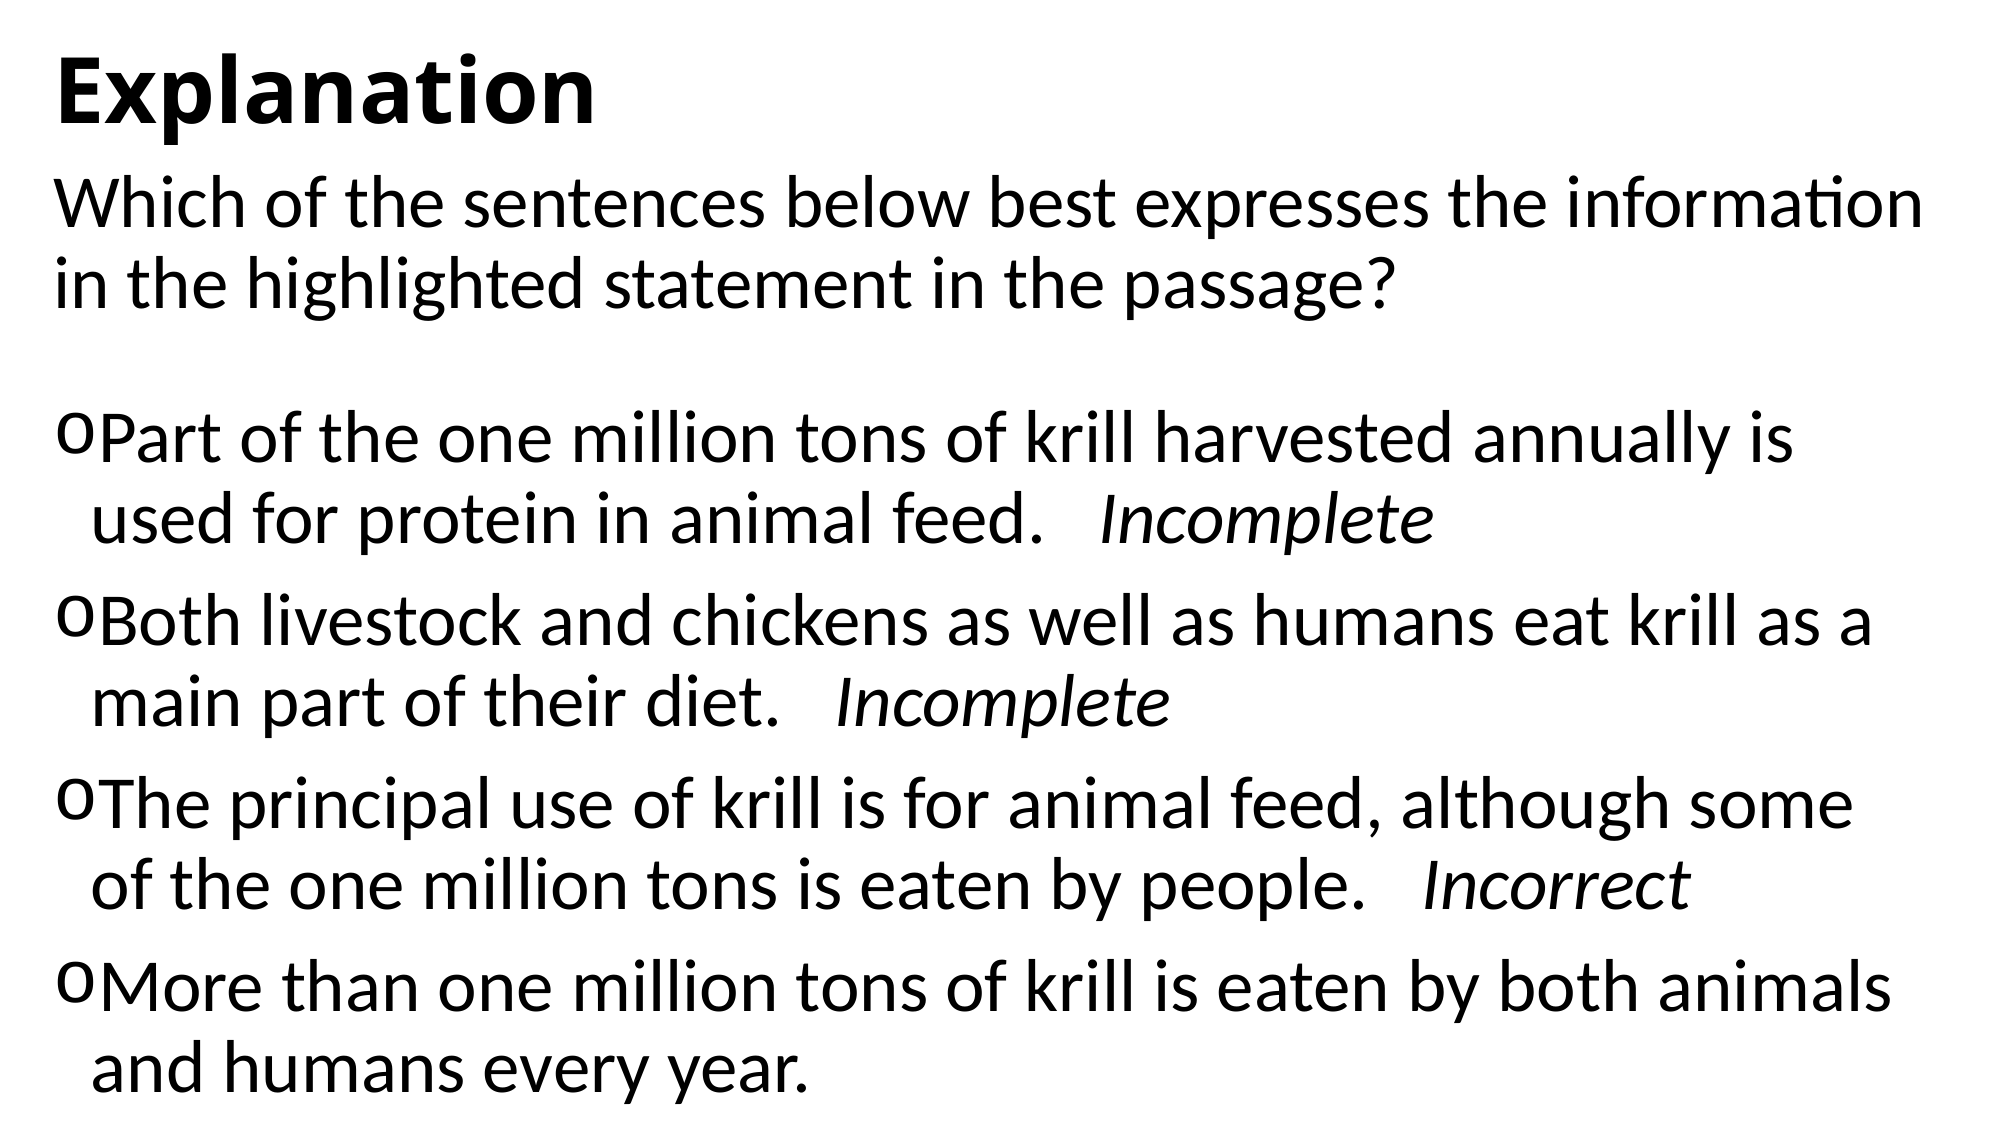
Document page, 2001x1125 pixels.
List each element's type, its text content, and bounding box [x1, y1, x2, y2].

title Explanation [38, 0, 1863, 155]
list Which of the sentences below best expresses the information in the highlighted statement in the passage? Part of the one million tons of krill harvested annually is used for protein in animal feed. Incomplete Both livestock and chickens as well as humans eat krill as a main part of their diet. Incomplete The principal use of krill is for animal feed, although some of the one million tons is eaten by people. Incorrect More than one million tons of krill is eaten by both animals and humans every year. [38, 155, 1945, 1089]
